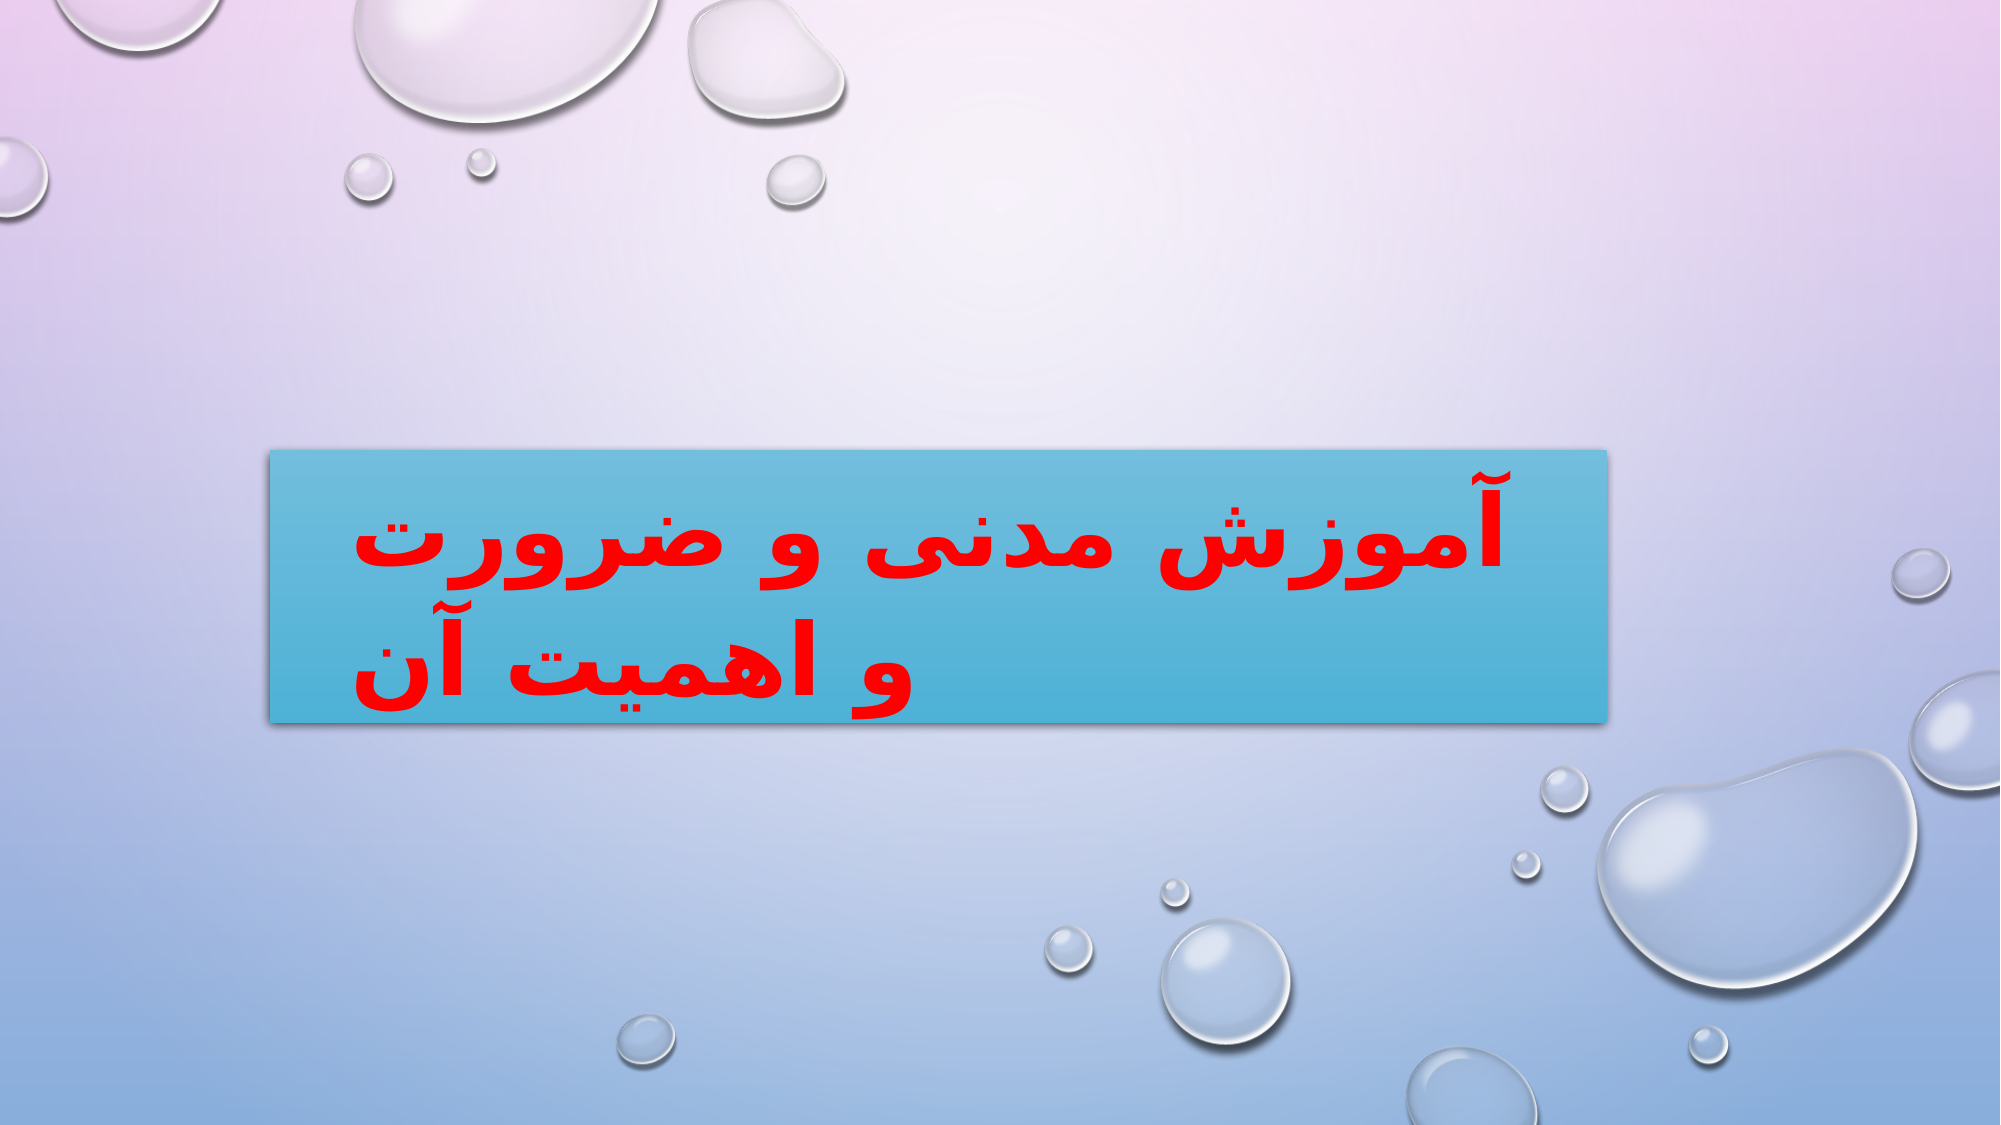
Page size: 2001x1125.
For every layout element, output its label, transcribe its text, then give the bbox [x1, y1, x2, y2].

text_box آموزش مدنی و ضرورت و اهميت آن [270, 450, 1607, 723]
picture [0, 0, 2000, 1125]
